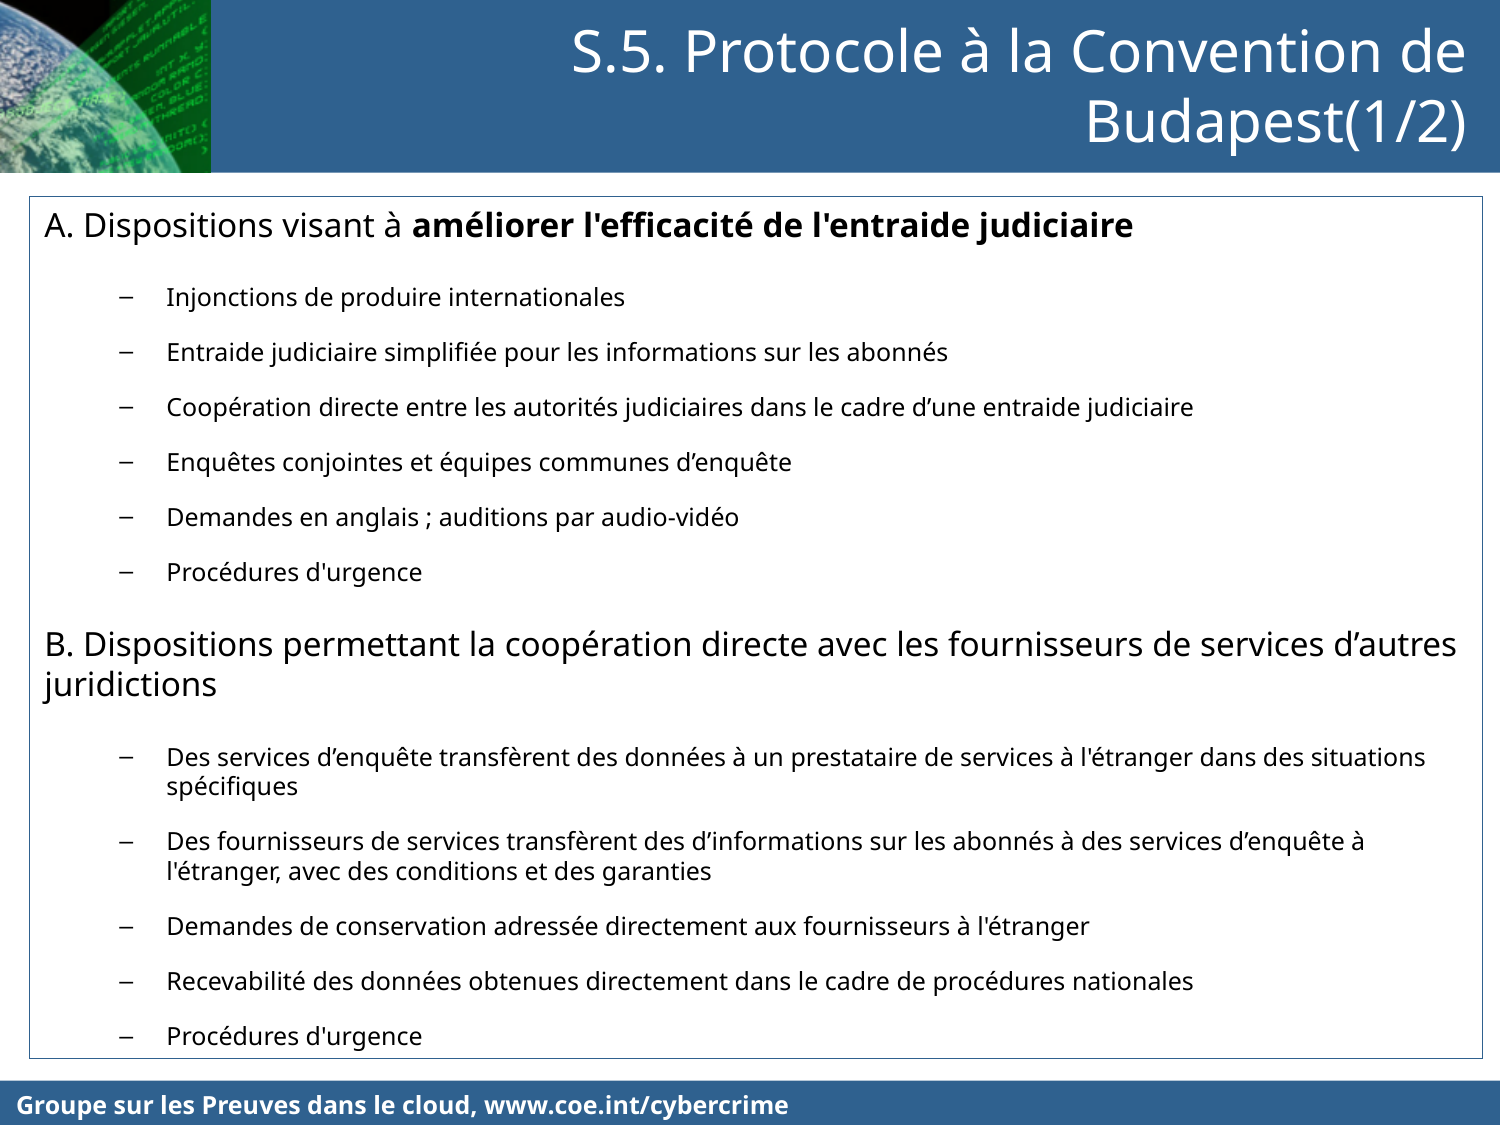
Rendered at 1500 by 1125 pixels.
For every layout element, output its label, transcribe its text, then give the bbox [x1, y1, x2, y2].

picture [0, 0, 212, 173]
list A. Dispositions visant à améliorer l'efficacité de l'entraide judiciaire Injonctions de produire internationales Entraide judiciaire simplifiée pour les informations sur les abonnés Coopération directe entre les autorités judiciaires dans le cadre d’une entraide judiciaire Enquêtes conjointes et équipes communes d’enquête Demandes en anglais ; auditions par audio-vidéo Procédures d'urgence B. Dispositions permettant la coopération directe avec les fournisseurs de services d’autres juridictions Des services d’enquête transfèrent des données à un prestataire de services à l'étranger dans des situations spécifiques Des fournisseurs de services transfèrent des d’informations sur les abonnés à des services d’enquête à l'étranger, avec des conditions et des garanties Demandes de conservation adressée directement aux fournisseurs à l'étranger Recevabilité des données obtenues directement dans le cadre de procédures nationales Procédures d'urgence [29, 196, 1483, 1059]
text_box Groupe sur les Preuves dans le cloud, www.coe.int/cybercrime -26 - - [1, 1082, 1500, 1125]
text_box S.5. Protocole à la Convention de Budapest(1/2) [230, 7, 1483, 162]
text_box [0, 1079, 1500, 1125]
text_box [214, 0, 1500, 175]
